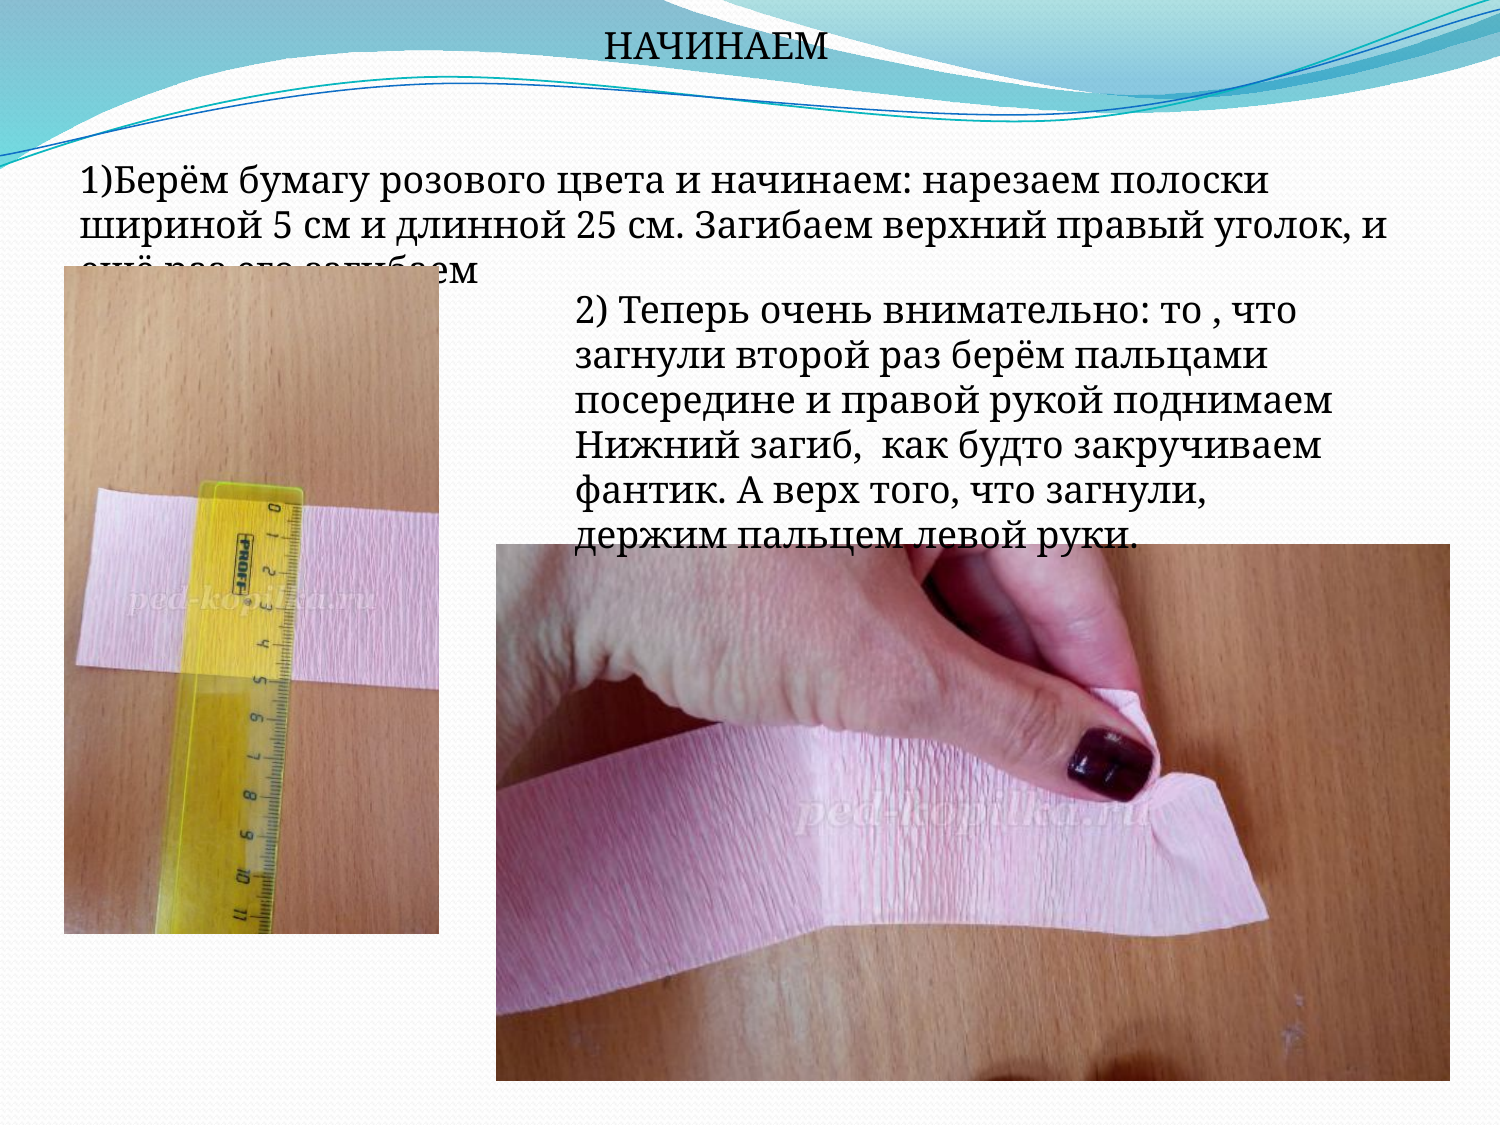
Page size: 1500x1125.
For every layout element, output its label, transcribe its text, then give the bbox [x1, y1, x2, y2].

text_box НАЧИНАЕМ [588, 14, 1402, 75]
text_box 2) Теперь очень внимательно: то , что загнули второй раз берём пальцами посередине и правой рукой поднимаем Нижний загиб, как будто закручиваем фантик. А верх того, что загнули, держим пальцем левой руки. [559, 278, 1366, 544]
text_box 1)Берём бумагу розового цвета и начинаем: нарезаем полоски шириной 5 см и длинной 25 см. Загибаем верхний правый уголок, и ещё раз его загибаем [64, 148, 1471, 299]
picture [64, 266, 440, 934]
picture [495, 544, 1451, 1081]
